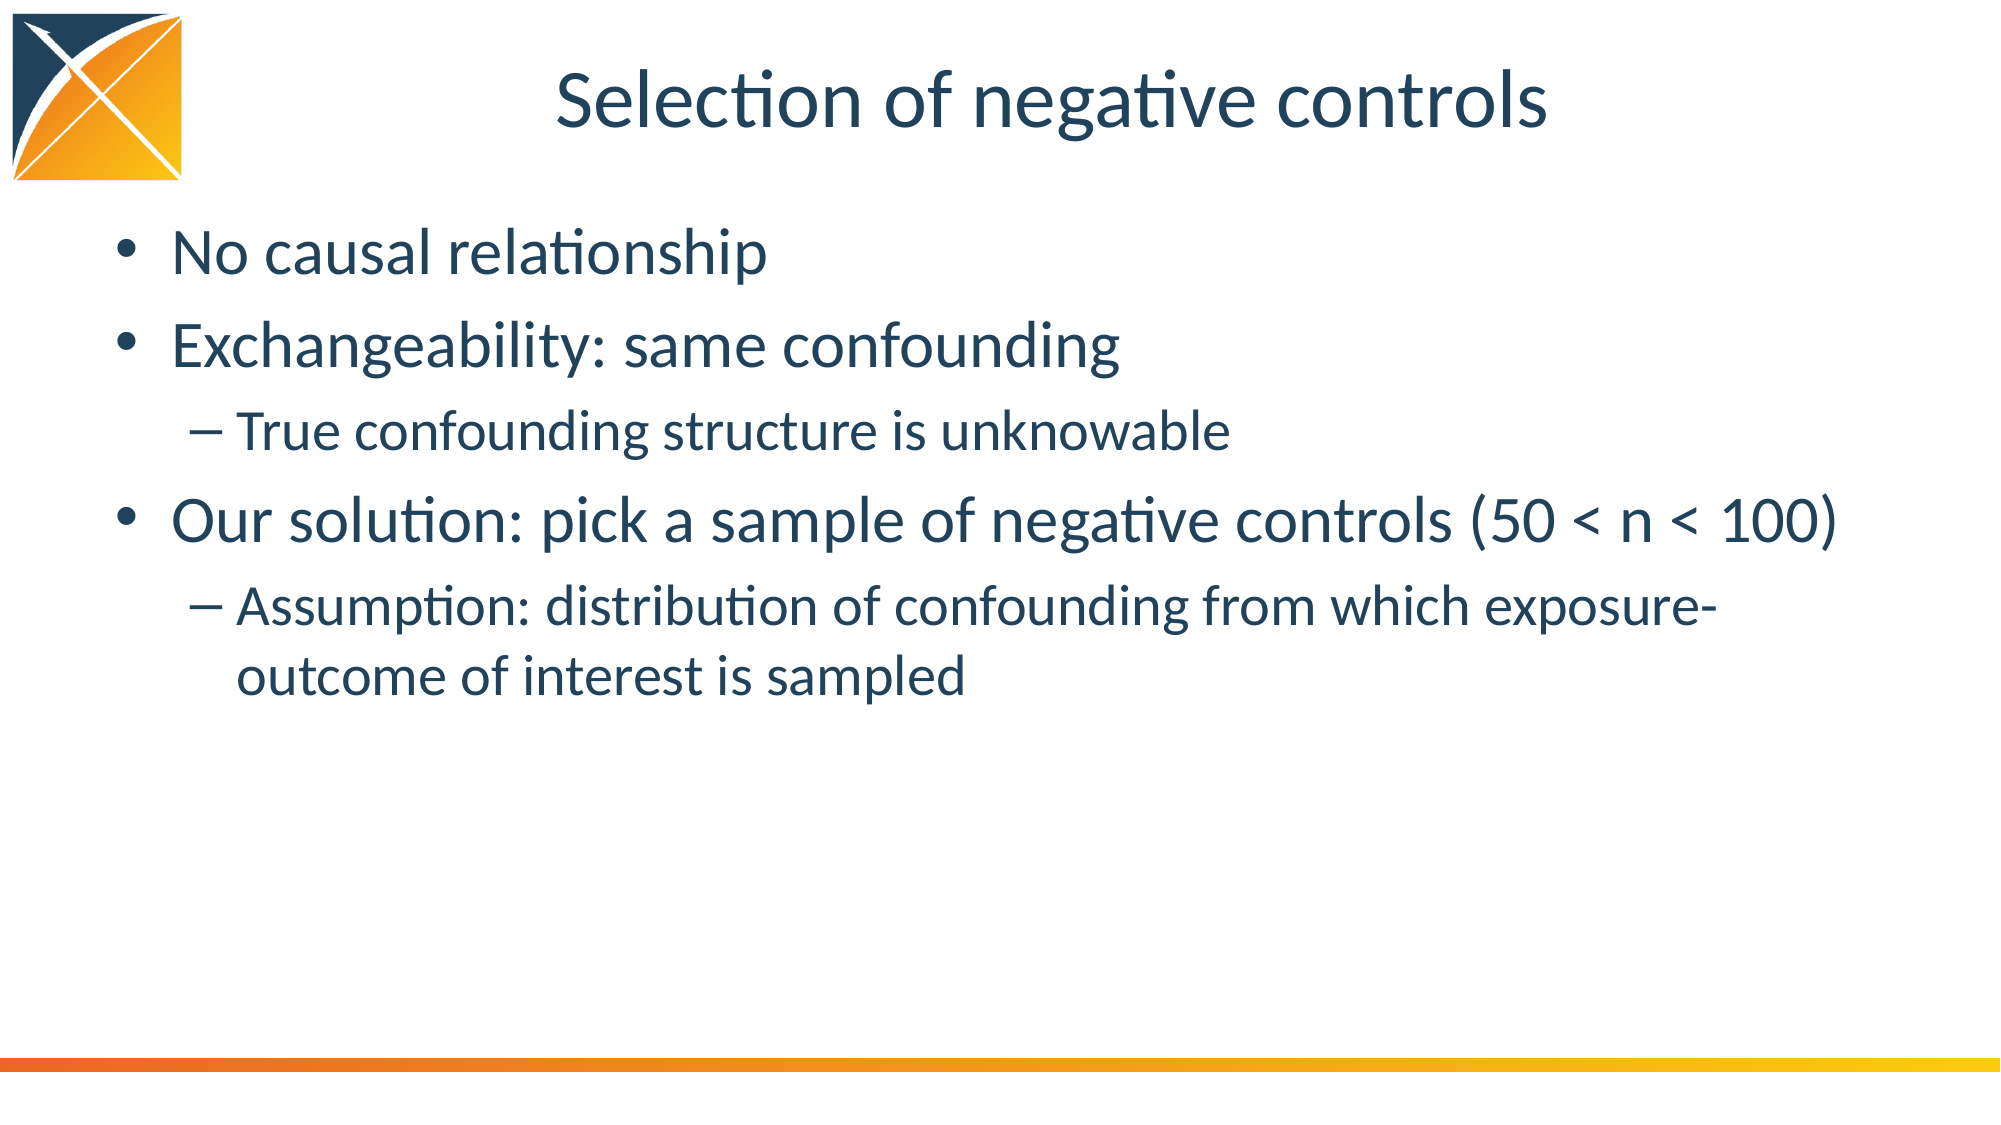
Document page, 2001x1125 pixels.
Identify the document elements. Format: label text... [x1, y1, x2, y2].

picture [0, 0, 206, 200]
title Selection of negative controls [205, 24, 1900, 163]
list No causal relationship Exchangeability: same confounding True confounding structure is unknowable Our solution: pick a sample of negative controls (50 < n < 100) Assumption: distribution of confounding from which exposure-outcome of interest is sampled [99, 200, 1900, 1005]
